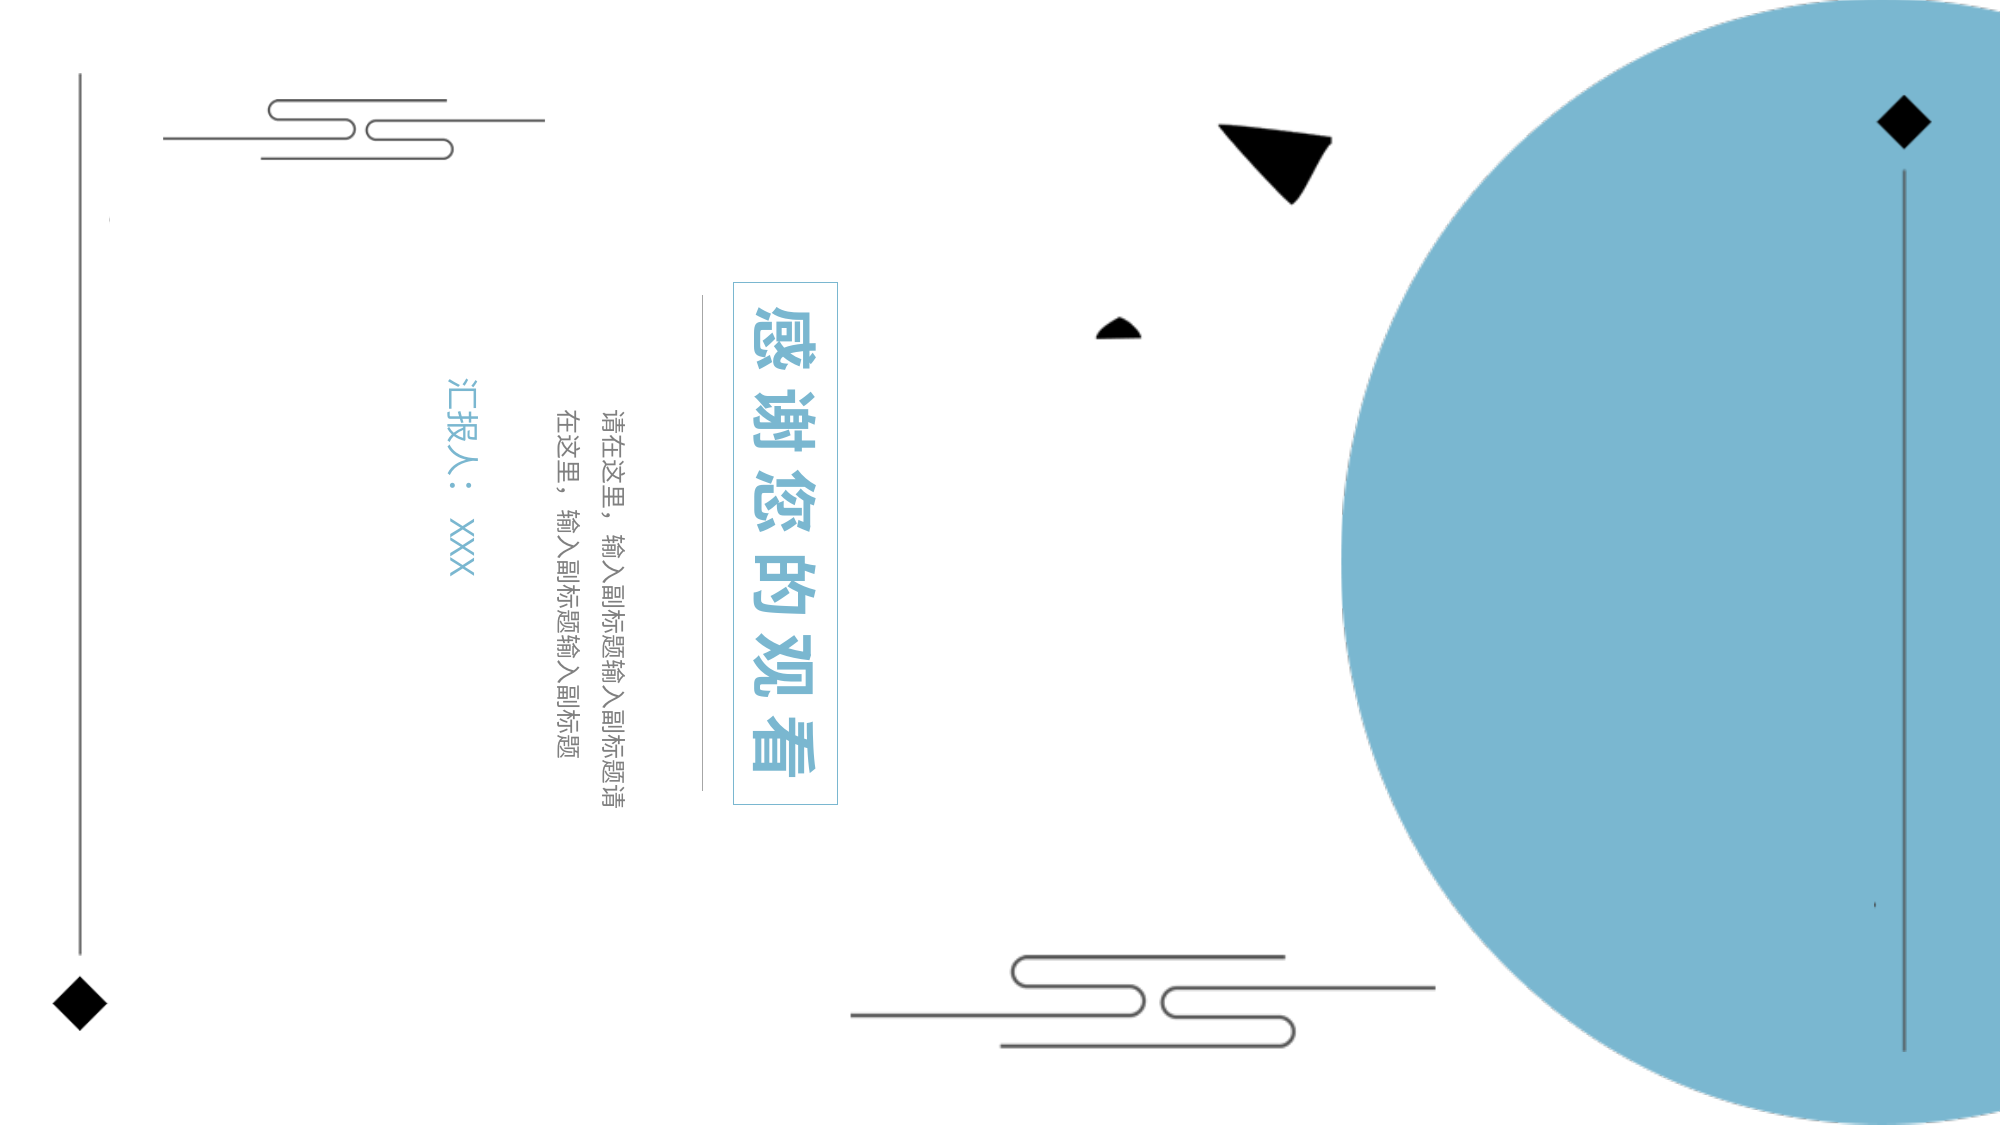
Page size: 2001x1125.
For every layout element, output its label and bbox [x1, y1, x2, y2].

text_box [33, 59, 1690, 1069]
text_box [432, 282, 838, 928]
picture [1341, 0, 2000, 1125]
text_box [1804, 73, 1950, 1052]
